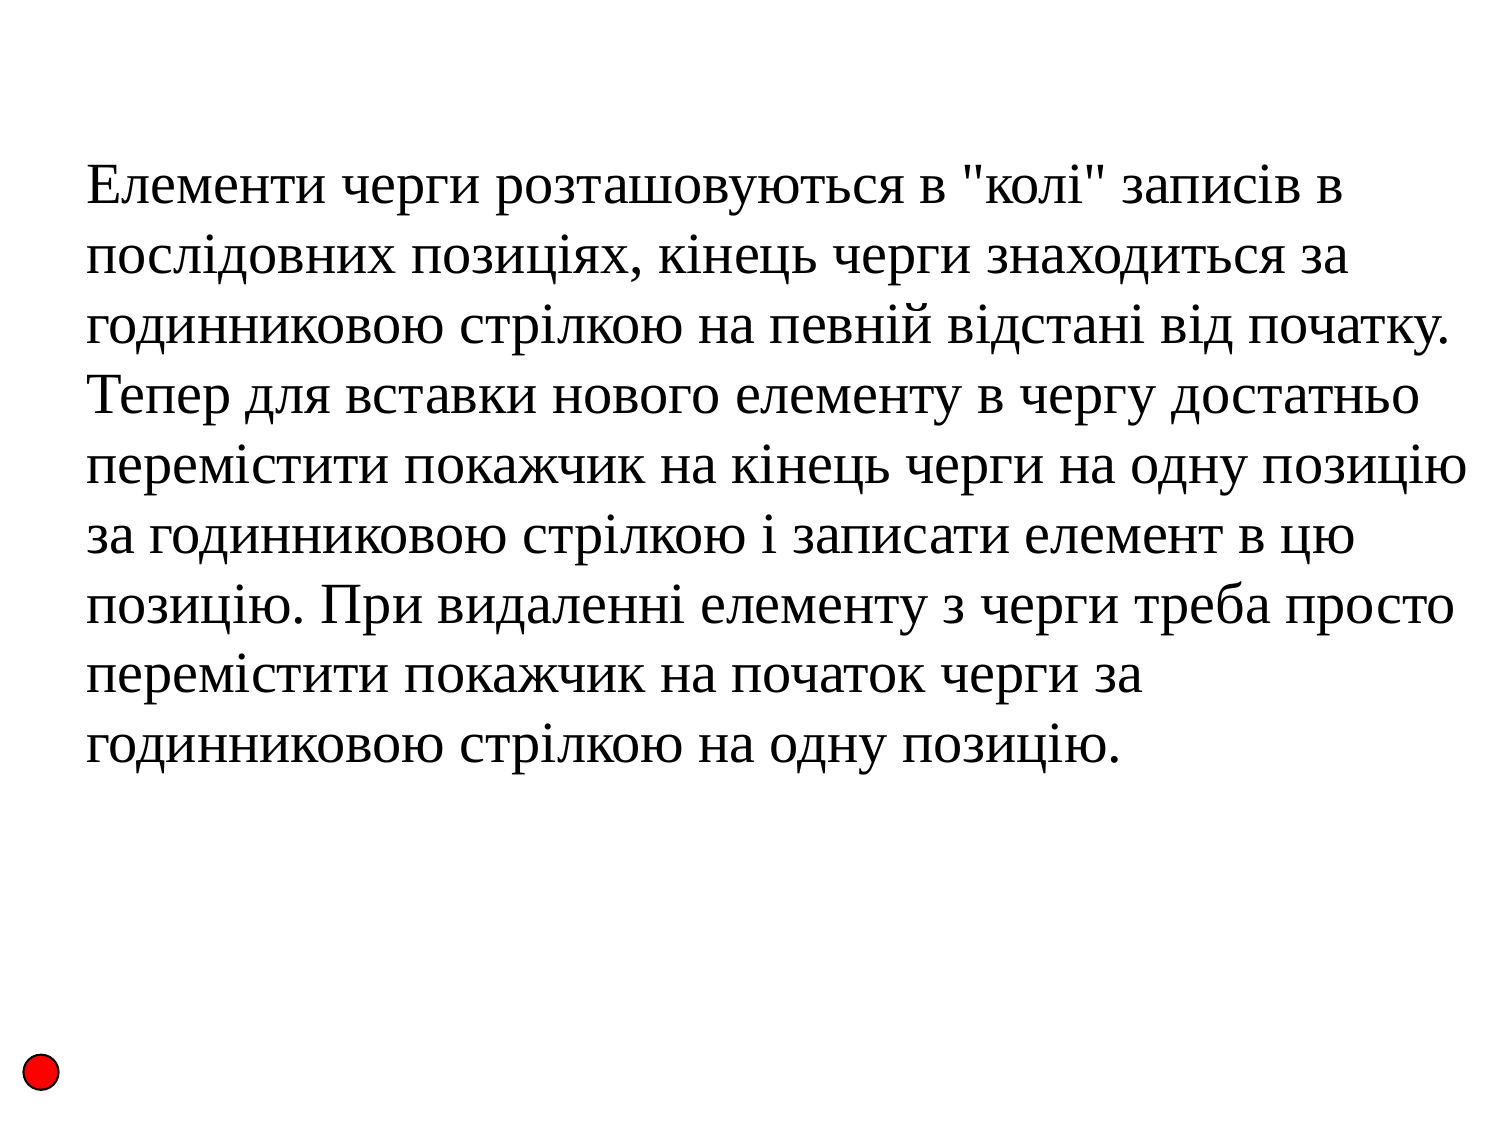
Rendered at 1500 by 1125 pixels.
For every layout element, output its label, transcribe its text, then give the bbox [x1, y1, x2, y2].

list Елементи черги розташовуються в "колі" записів в послідовних позиціях, кінець черги знаходиться за годинниковою стрілкою на певній відстані від початку. Тепер для вставки нового елементу в чергу достатньо перемістити покажчик на кінець черги на одну позицію за годинниковою стрілкою і записати елемент в цю позицію. При видаленні елементу з черги треба просто перемістити покажчик на початок черги за годинниковою стрілкою на одну позицію. [0, 137, 1500, 1106]
text_box [23, 1054, 59, 1090]
